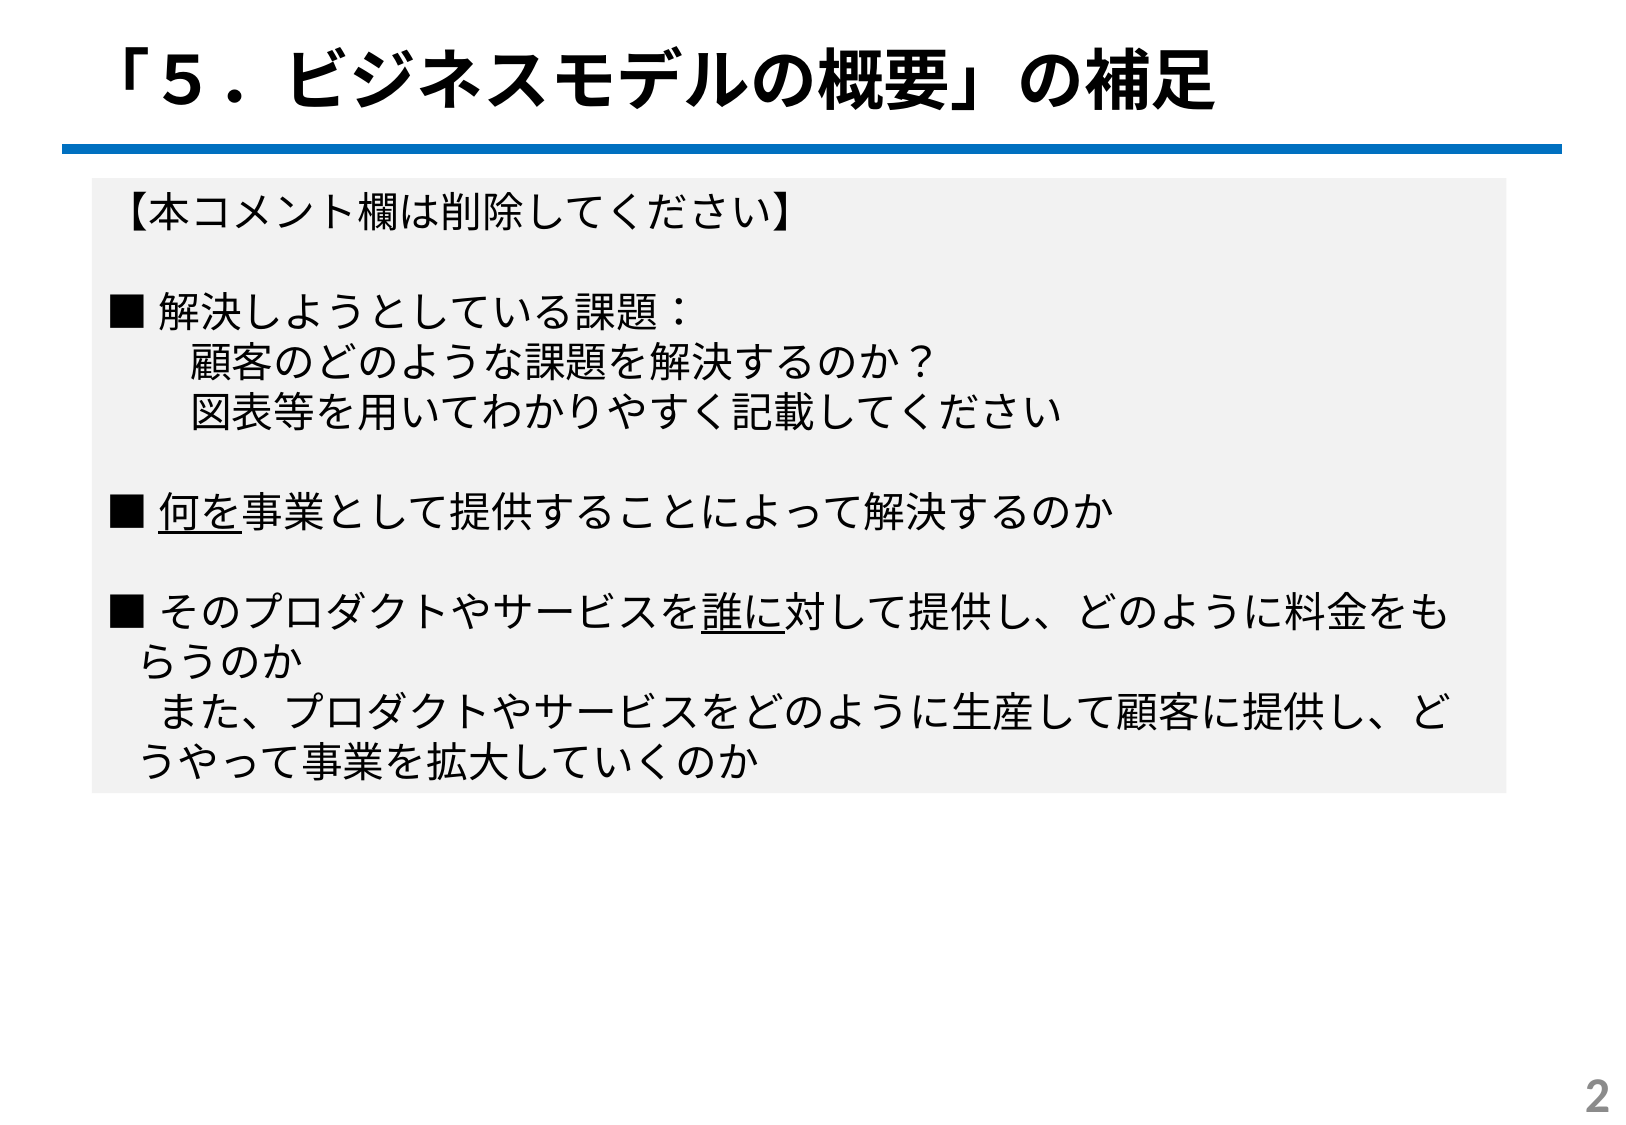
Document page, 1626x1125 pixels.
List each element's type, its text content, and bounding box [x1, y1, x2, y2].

slide_number 2 [1245, 1062, 1625, 1123]
text_box 「５．ビジネスモデルの概要」の補足 [68, 30, 1625, 126]
text_box 【本コメント欄は削除してください】 ■解決しようとしている課題： 顧客のどのような課題を解決するのか？ 図表等を用いてわかりやすく記載してください ■何を事業として提供することによって解決するのか ■そのプロダクトやサービスを誰に対して提供し、どのように料金をもらうのか また、プロダクトやサービスをどのように生産して顧客に提供し、どうやって事業を拡大していくのか [91, 178, 1507, 794]
